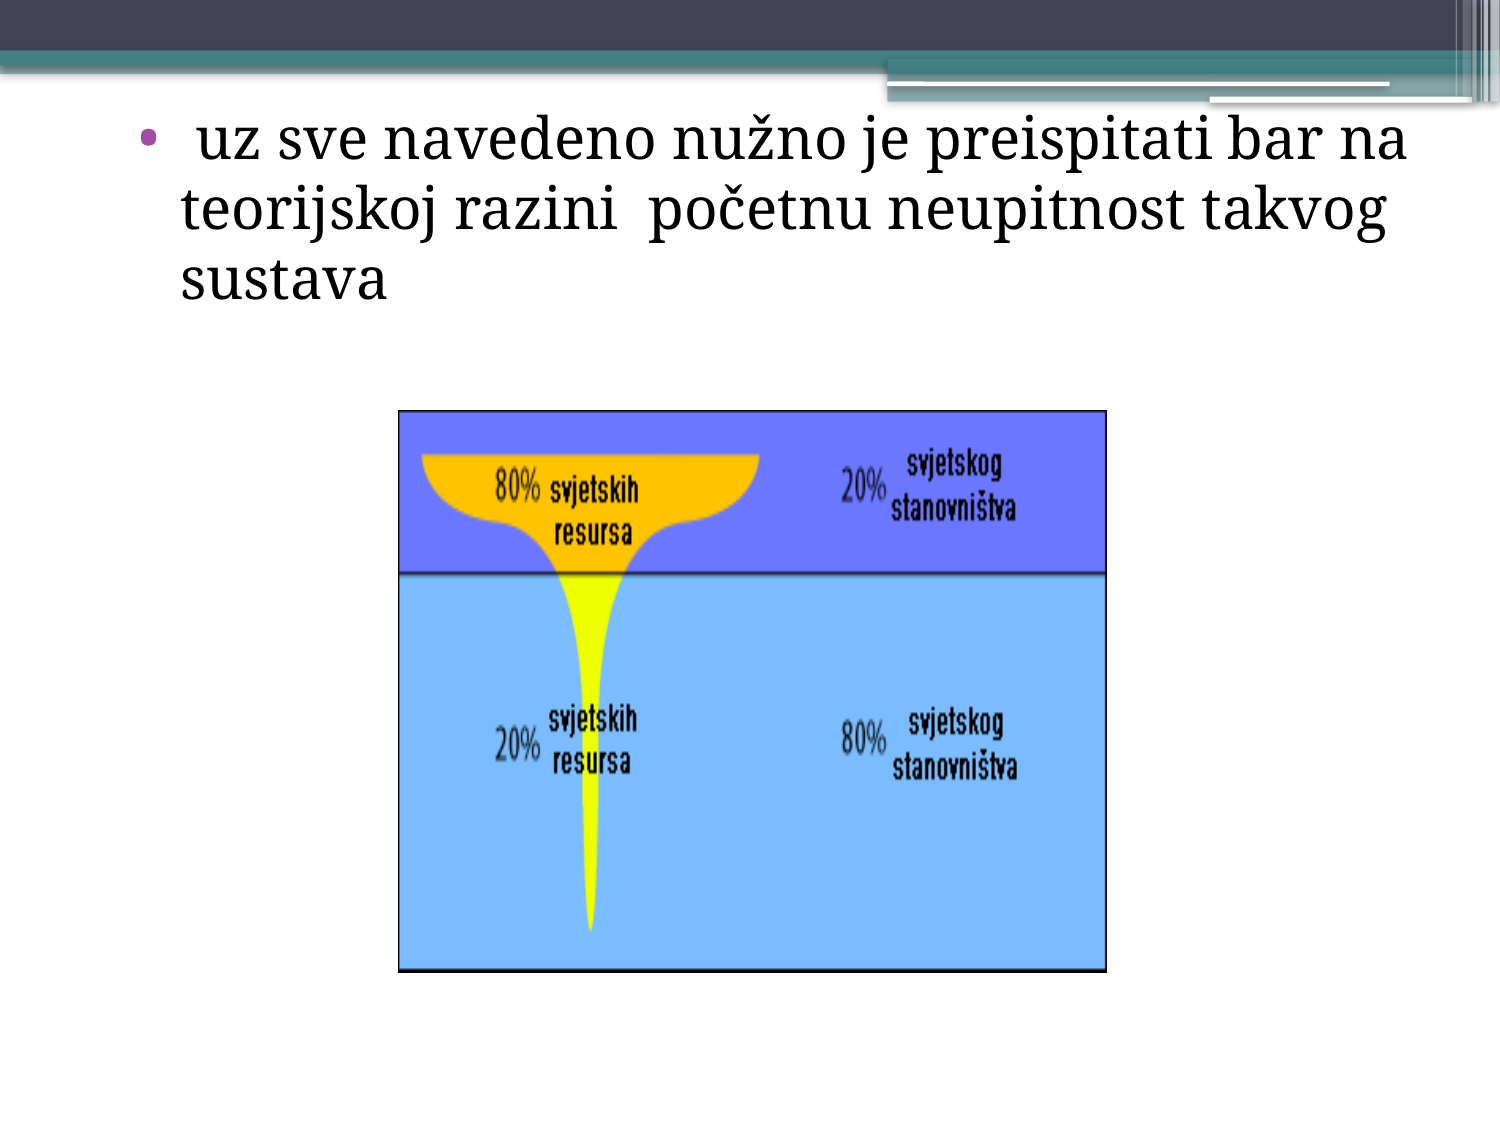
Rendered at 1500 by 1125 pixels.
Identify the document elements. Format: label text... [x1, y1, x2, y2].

picture [398, 409, 1107, 973]
list uz sve navedeno nužno je preispitati bar na teorijskoj razini početnu neupitnost takvog sustava [105, 93, 1500, 1054]
